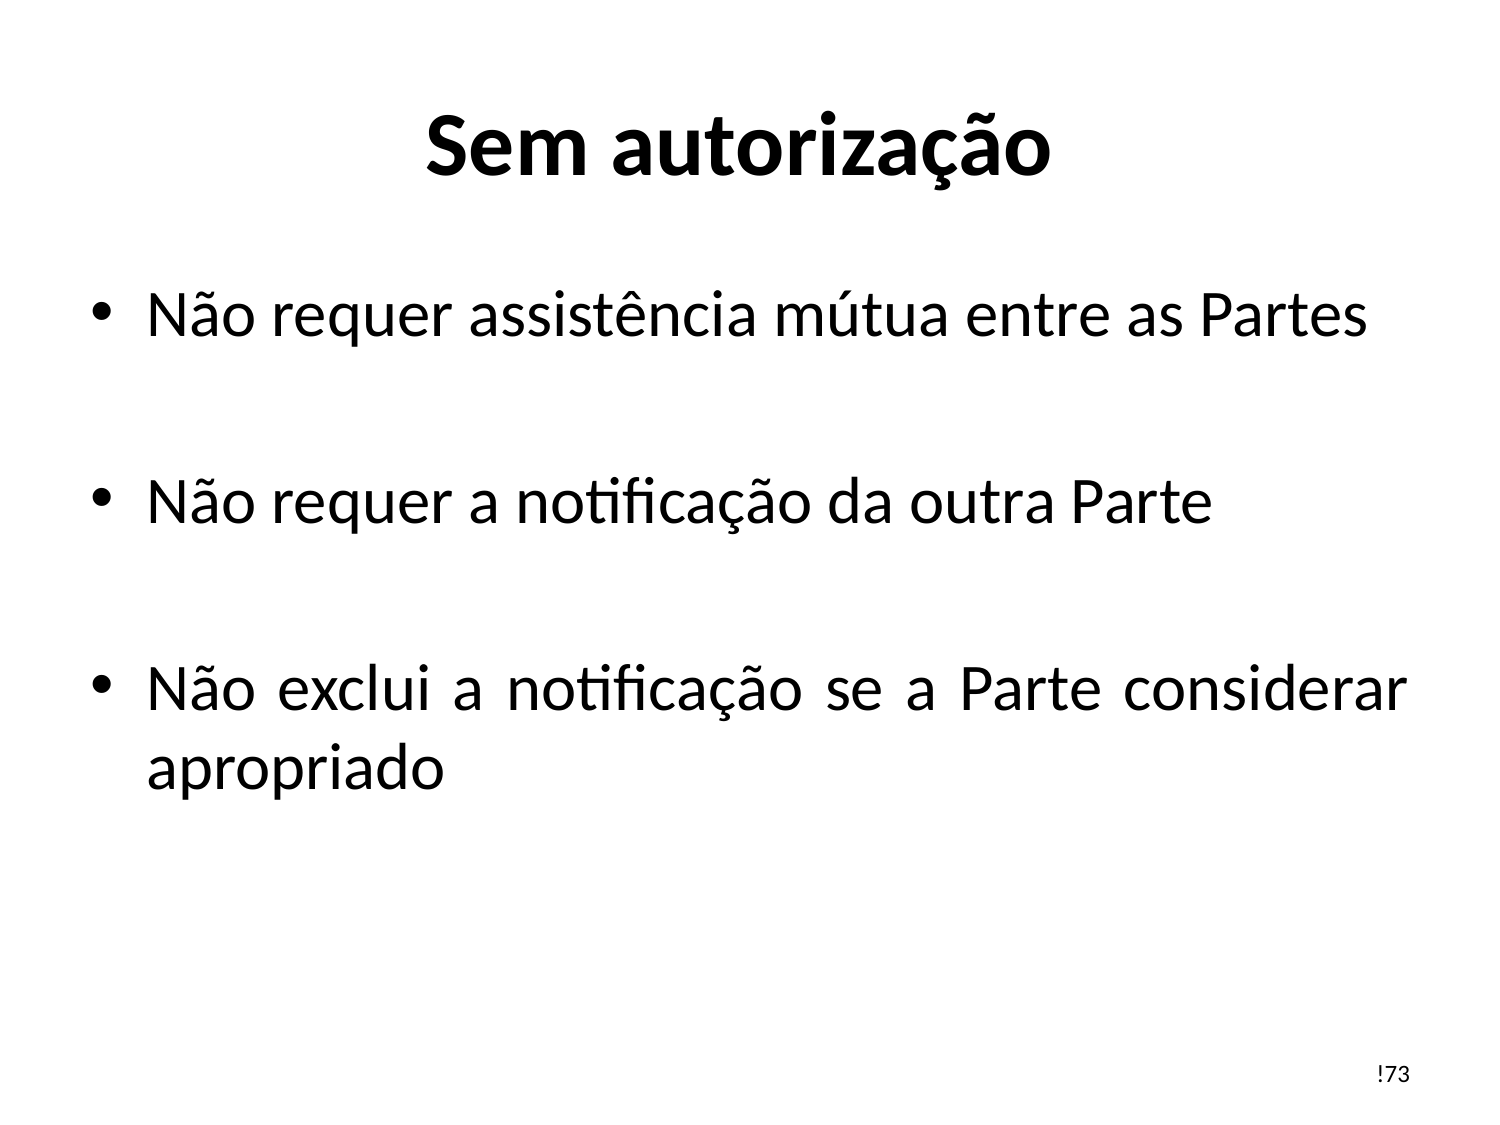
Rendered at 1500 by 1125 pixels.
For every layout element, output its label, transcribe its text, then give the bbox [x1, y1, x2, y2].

title Sem autorização [75, 45, 1425, 233]
slide_number !73 [1074, 1042, 1425, 1103]
list Não requer assistência mútua entre as Partes Não requer a notificação da outra Parte Não exclui a notificação se a Parte considerar apropriado [75, 262, 1425, 1005]
